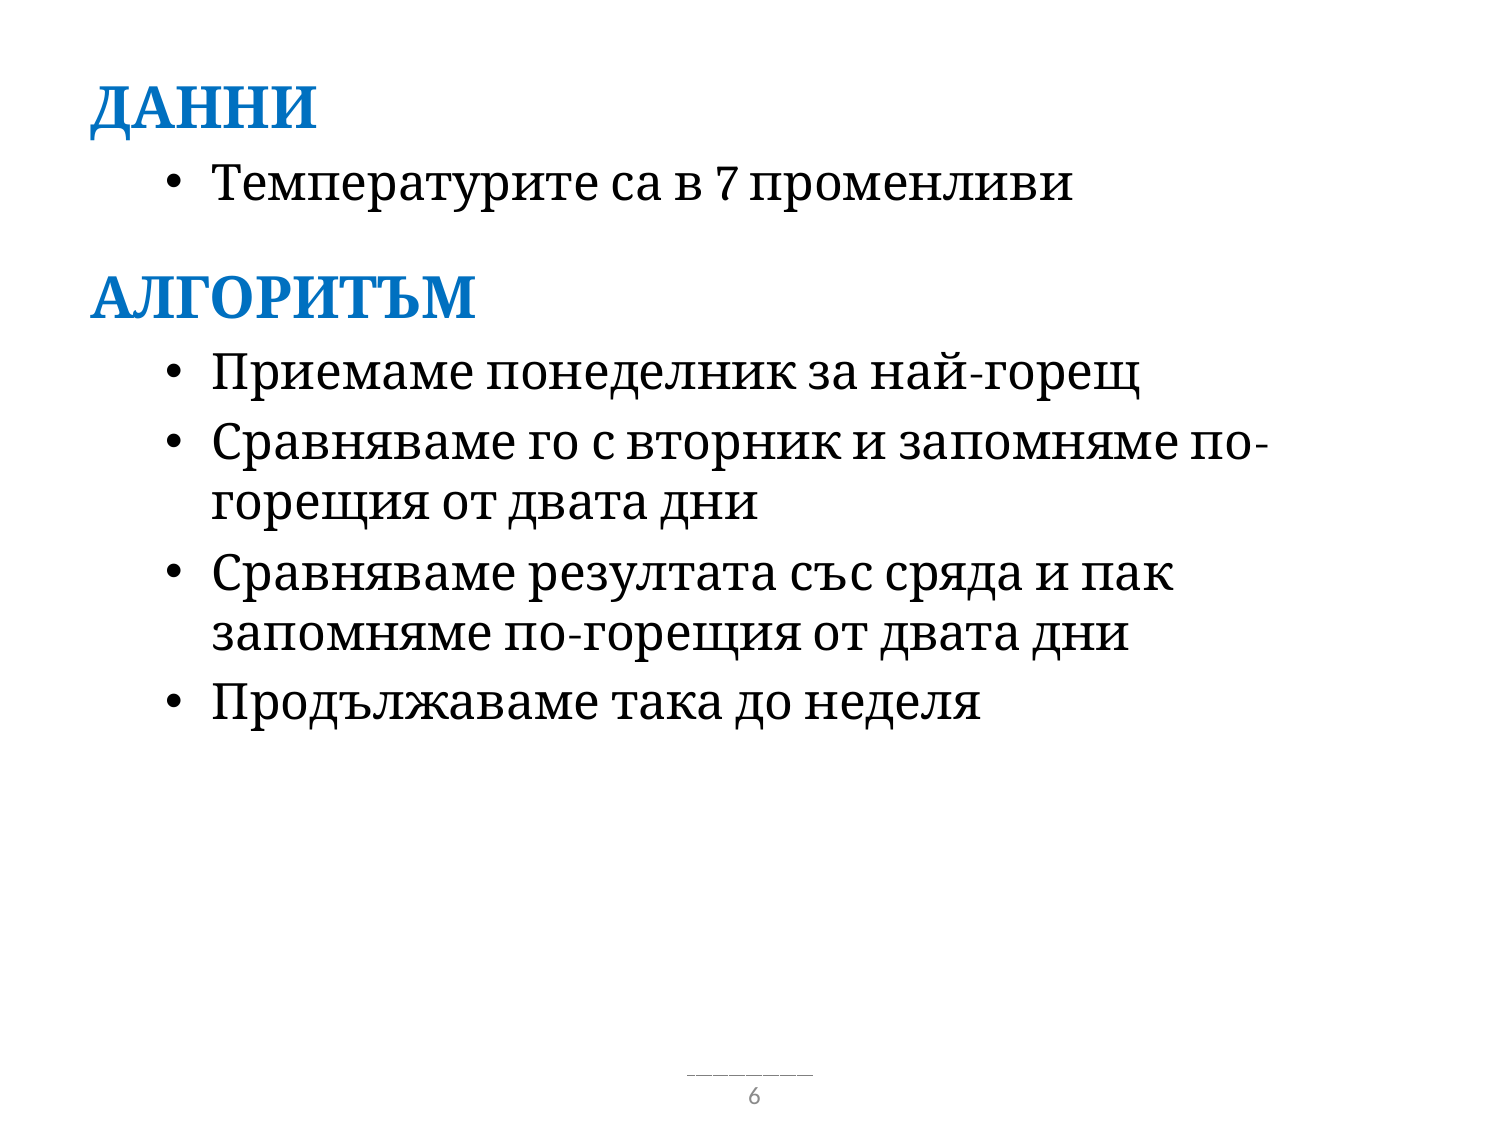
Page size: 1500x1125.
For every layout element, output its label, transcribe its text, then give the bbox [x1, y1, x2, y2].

list Данни Температурите са в 7 променливи Алгоритъм Приемаме понеделник за най-горещ Сравняваме го с вторник и запомняме по-горещия от двата дни Сравняваме резултата със сряда и пак запомняме по-горещия от двата дни Продължаваме така до неделя [75, 62, 1450, 1063]
slide_number 6 [579, 1065, 930, 1125]
